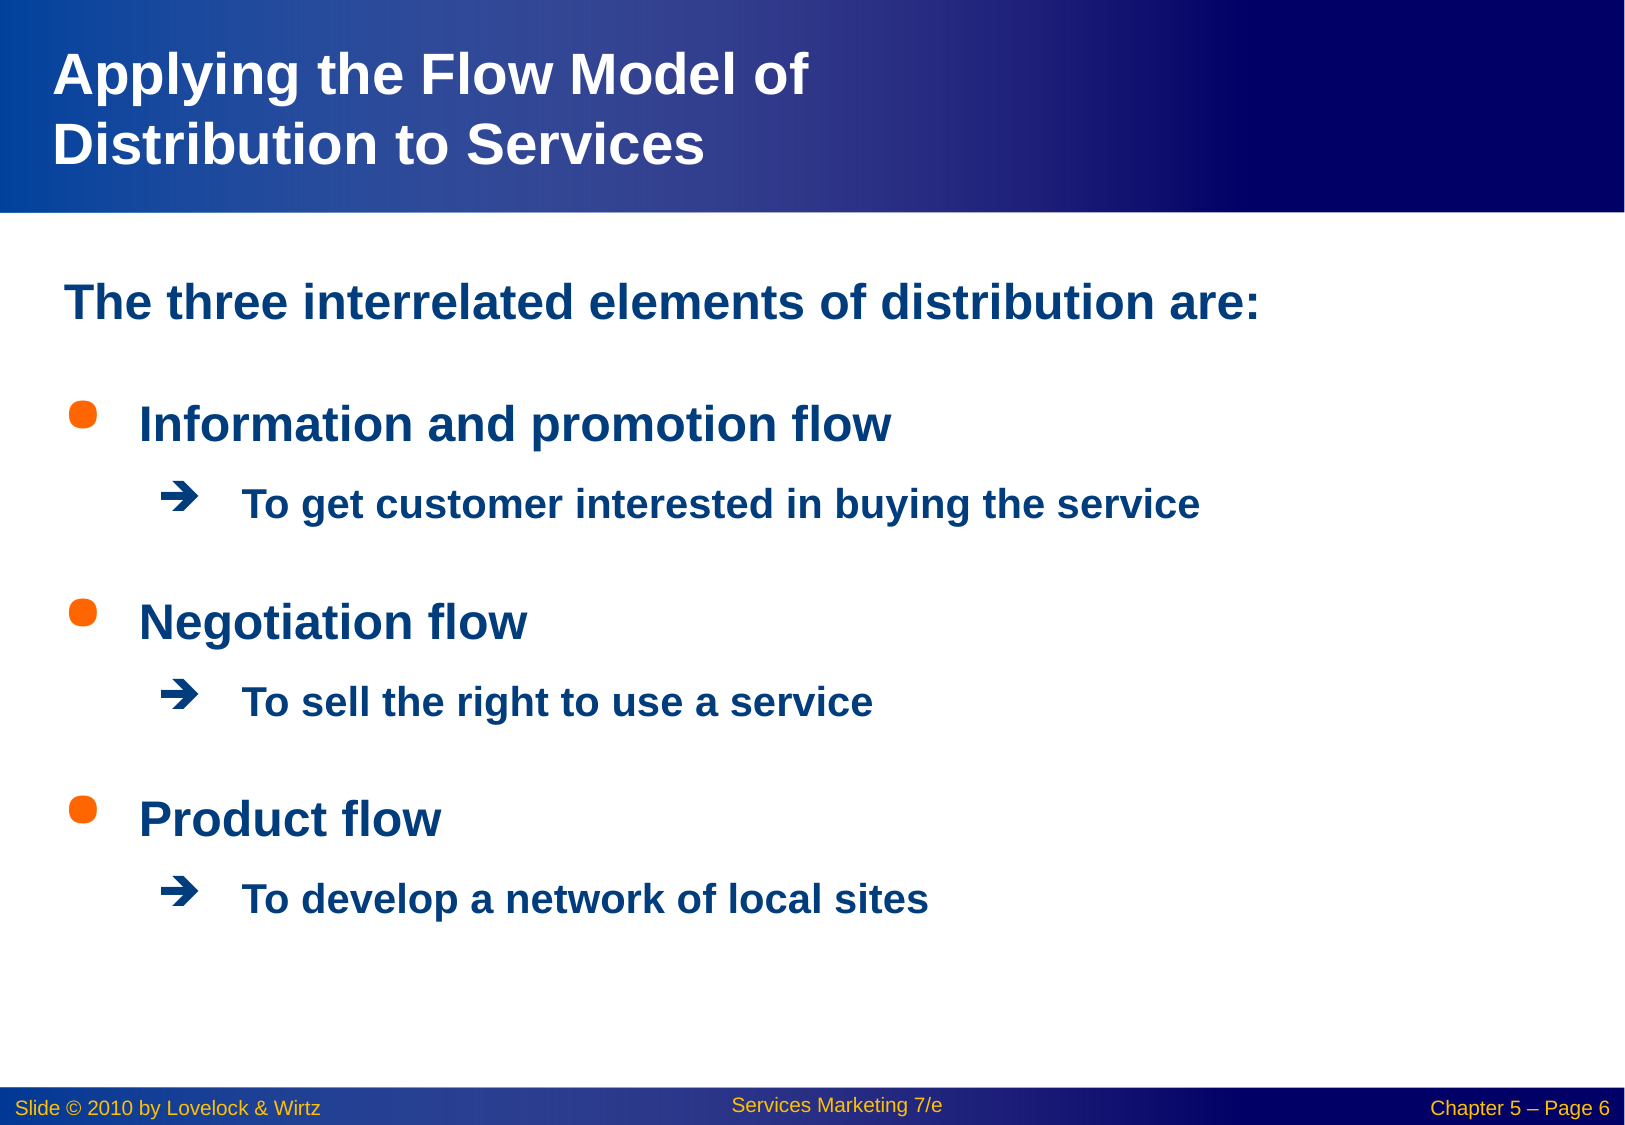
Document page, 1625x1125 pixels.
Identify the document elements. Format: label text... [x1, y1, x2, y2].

list The three interrelated elements of distribution are: Information and promotion flow To get customer interested in buying the service Negotiation flow To sell the right to use a service Product flow To develop a network of local sites [49, 261, 1588, 1051]
title Applying the Flow Model of Distribution to Services [36, 37, 1088, 176]
